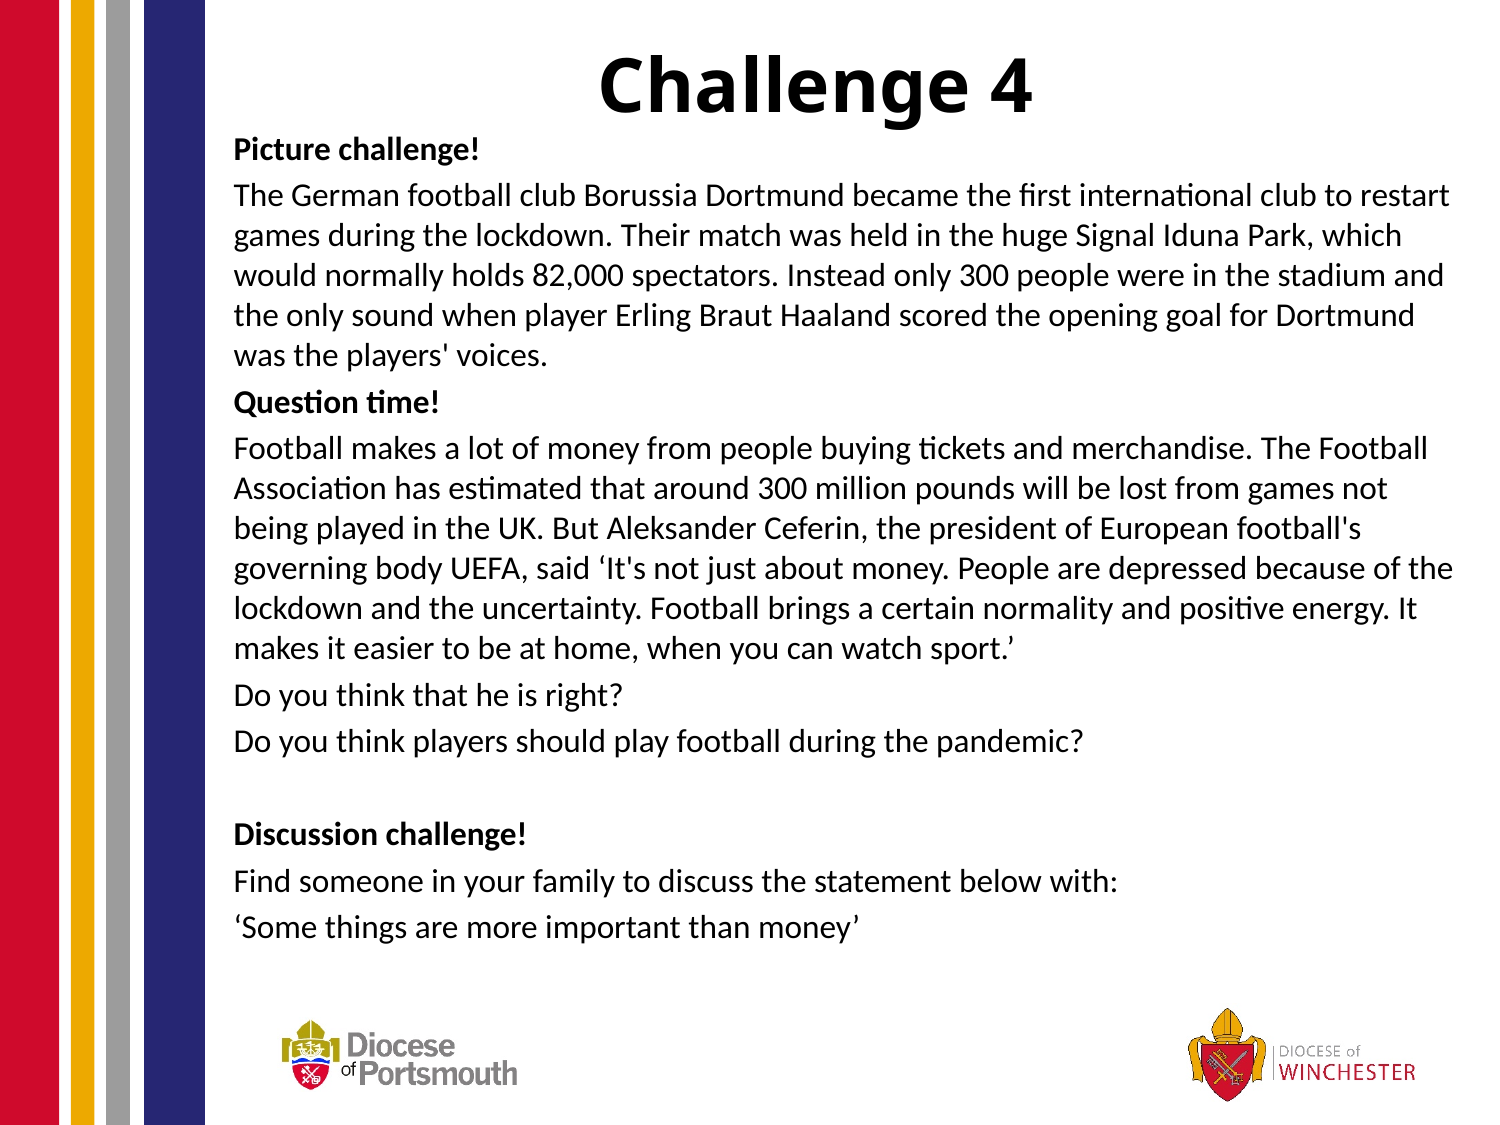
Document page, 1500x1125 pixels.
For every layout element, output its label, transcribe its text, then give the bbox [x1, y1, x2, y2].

title Challenge 4 [242, 16, 1390, 119]
picture [277, 1017, 521, 1092]
picture [1175, 1006, 1424, 1106]
list Picture challenge! The German football club Borussia Dortmund became the first international club to restart games during the lockdown. Their match was held in the huge Signal Iduna Park, which would normally holds 82,000 spectators. Instead only 300 people were in the stadium and the only sound when player Erling Braut Haaland scored the opening goal for Dortmund was the players' voices. Question time! Football makes a lot of money from people buying tickets and merchandise. The Football Association has estimated that around 300 million pounds will be lost from games not being played in the UK. But Aleksander Ceferin, the president of European football's governing body UEFA, said ‘It's not just about money. People are depressed because of the lockdown and the uncertainty. Football brings a certain normality and positive energy. It makes it easier to be at home, when you can watch sport.’ Do you think that he is right? Do you think players should play football during the pandemic? Discussion challenge! Find someone in your family to discuss the statement below with: ‘Some things are more important than money’ [218, 119, 1483, 1006]
